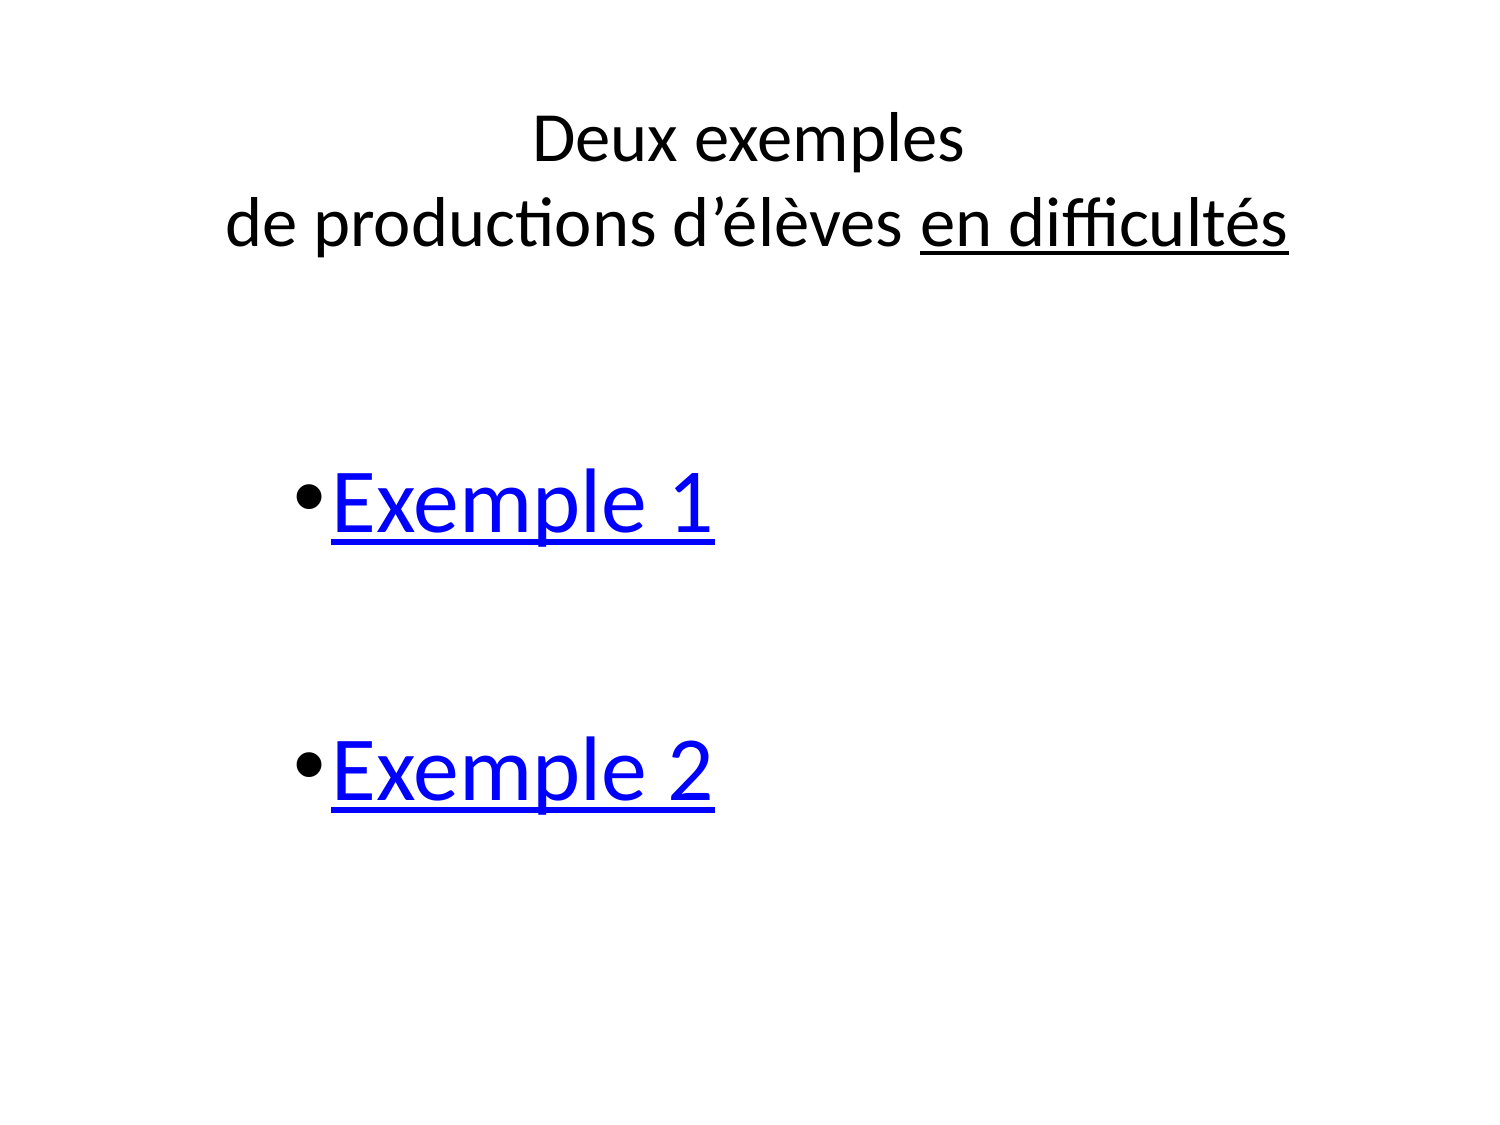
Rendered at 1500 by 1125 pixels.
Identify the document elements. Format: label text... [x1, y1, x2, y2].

title Deux exemples de productions d’élèves en difficultés [82, 82, 1432, 270]
list Exemple 1 Exemple 2 [128, 433, 1425, 1005]
